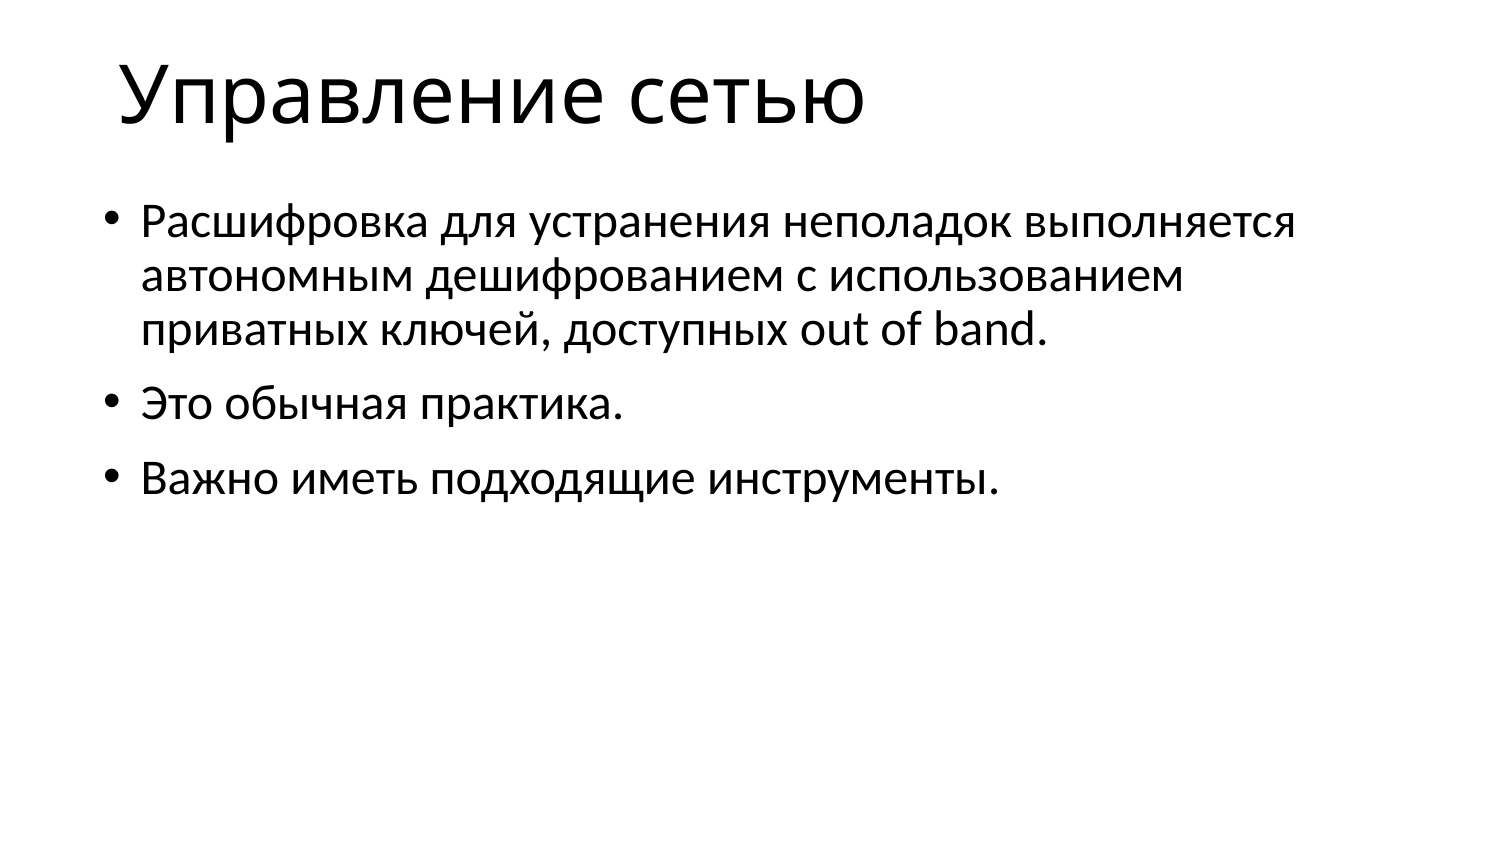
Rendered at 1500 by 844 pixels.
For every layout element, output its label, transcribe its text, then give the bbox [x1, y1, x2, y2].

text_box Расшифровка для устранения неполадок выполняется автономным дешифрованием с использованием приватных ключей, доступных out of band. Это обычная практика. Важно иметь подходящие инструменты. [88, 186, 1376, 613]
title Управление сетью [103, 44, 1483, 149]
